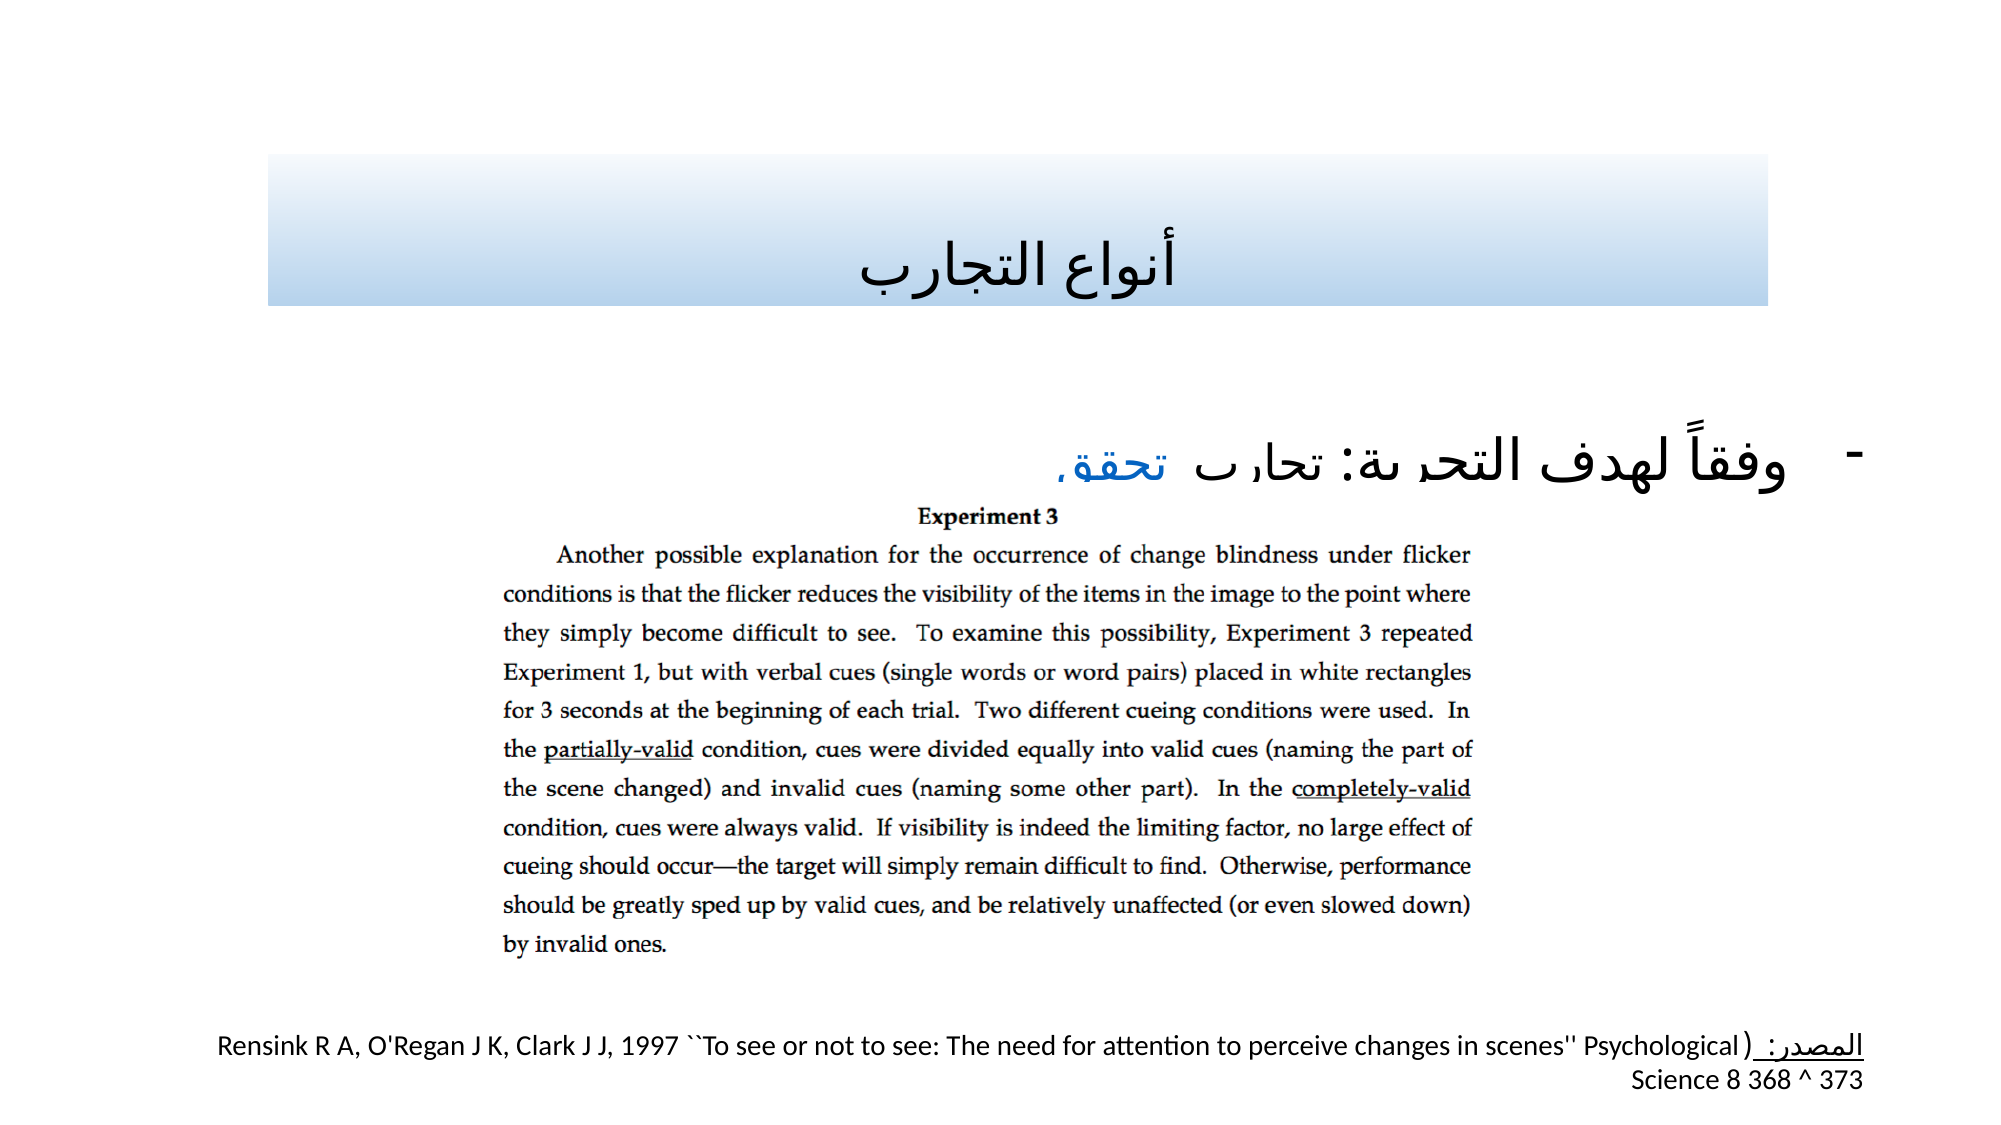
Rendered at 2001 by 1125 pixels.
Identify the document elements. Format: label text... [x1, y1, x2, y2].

title أنواع التجارب [268, 154, 1769, 306]
picture [462, 482, 1484, 960]
subtitle وفقاً لهدف التجربة: تجارب تحقق المصدر: (Rensink R A, O'Regan J K, Clark J J, 1997 ``To see or not to see: The need for attention to perceive changes in scenes'' Psychological Science 8 368 ^ 373 [121, 415, 1879, 1109]
